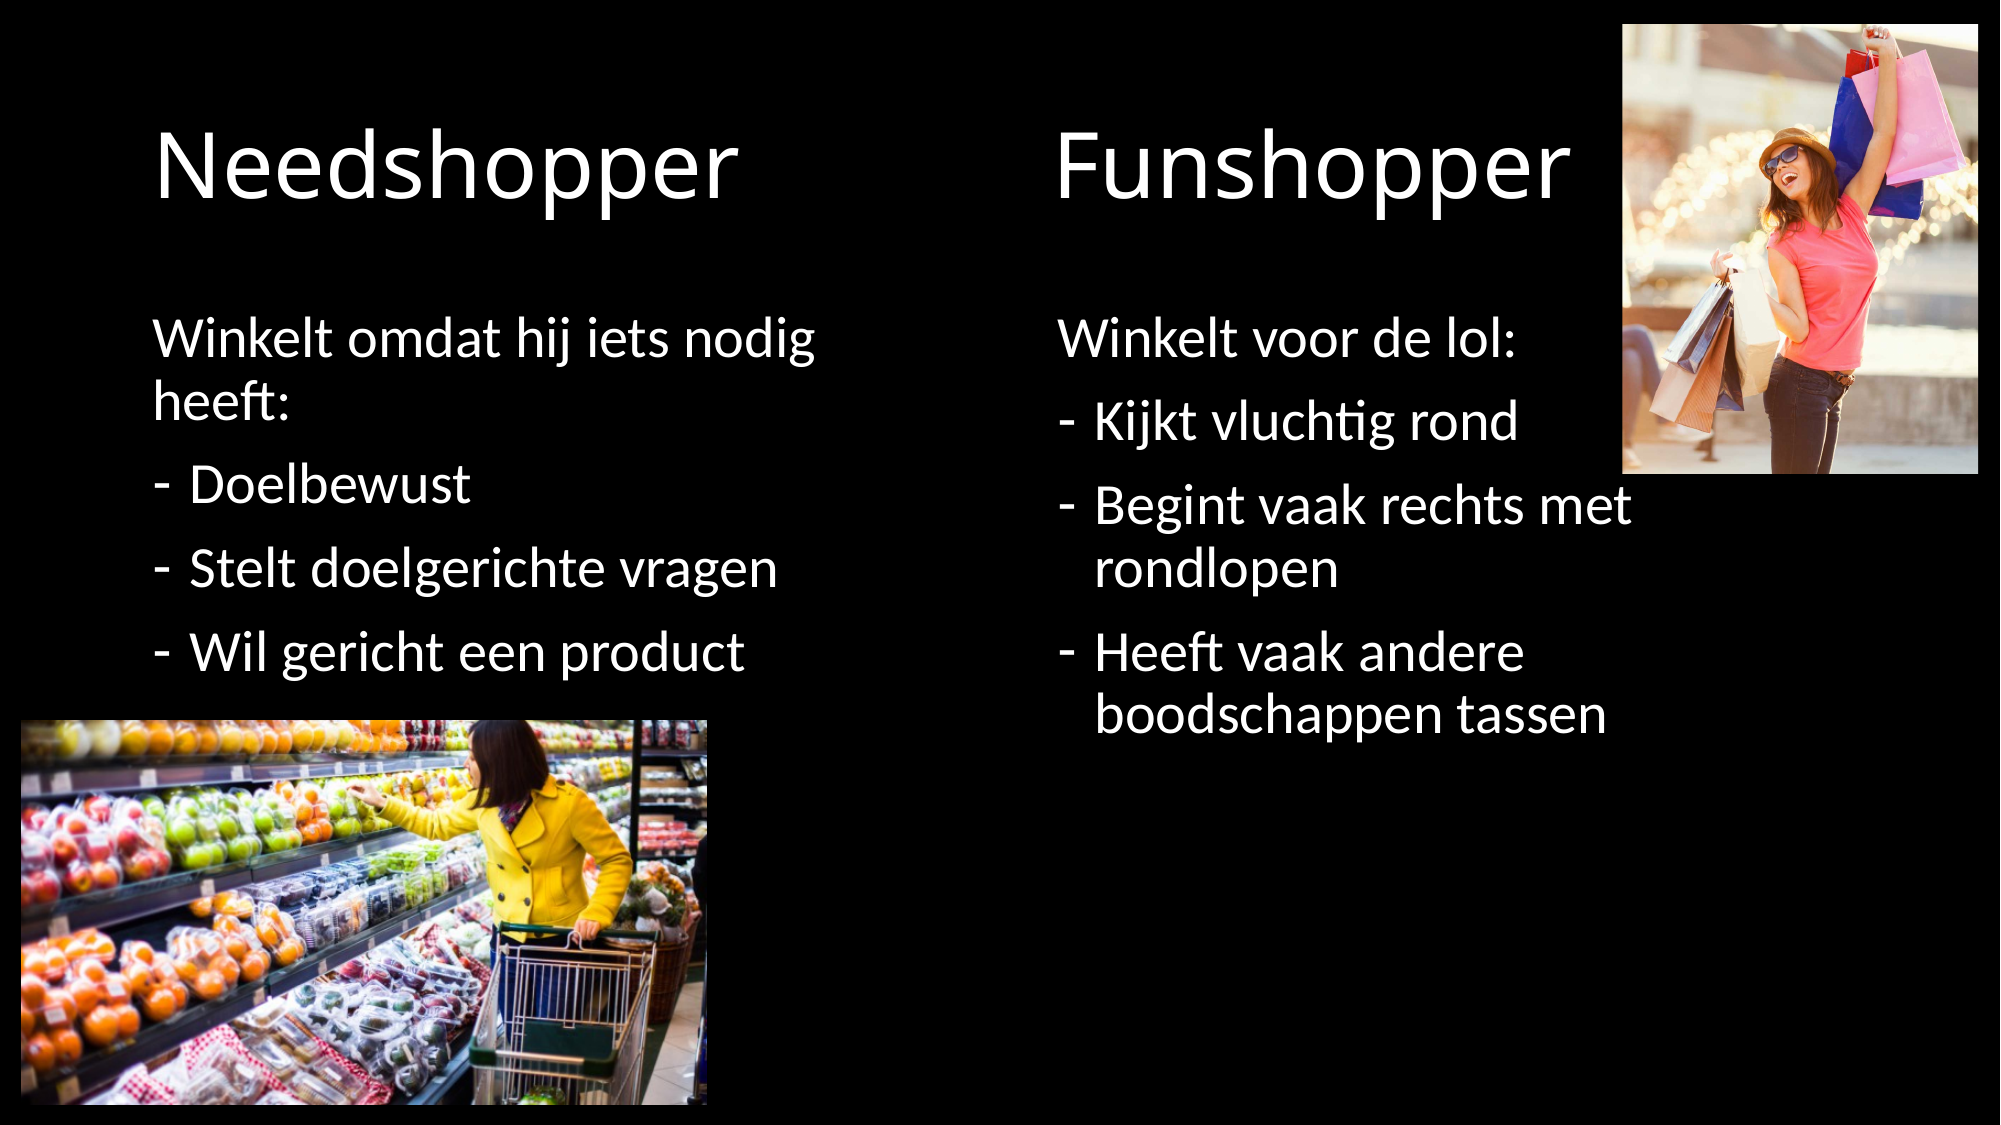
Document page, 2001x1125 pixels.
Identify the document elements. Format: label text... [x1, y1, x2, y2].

picture [1622, 24, 1979, 474]
title Needshopper Funshopper [137, 59, 1622, 278]
picture [21, 720, 707, 1105]
list Winkelt omdat hij iets nodig heeft: Doelbewust Stelt doelgerichte vragen Wil gericht een product [137, 299, 872, 1014]
text_box Winkelt voor de lol: Kijkt vluchtig rond Begint vaak rechts met rondlopen Heeft vaak andere boodschappen tassen [1042, 299, 1777, 1014]
